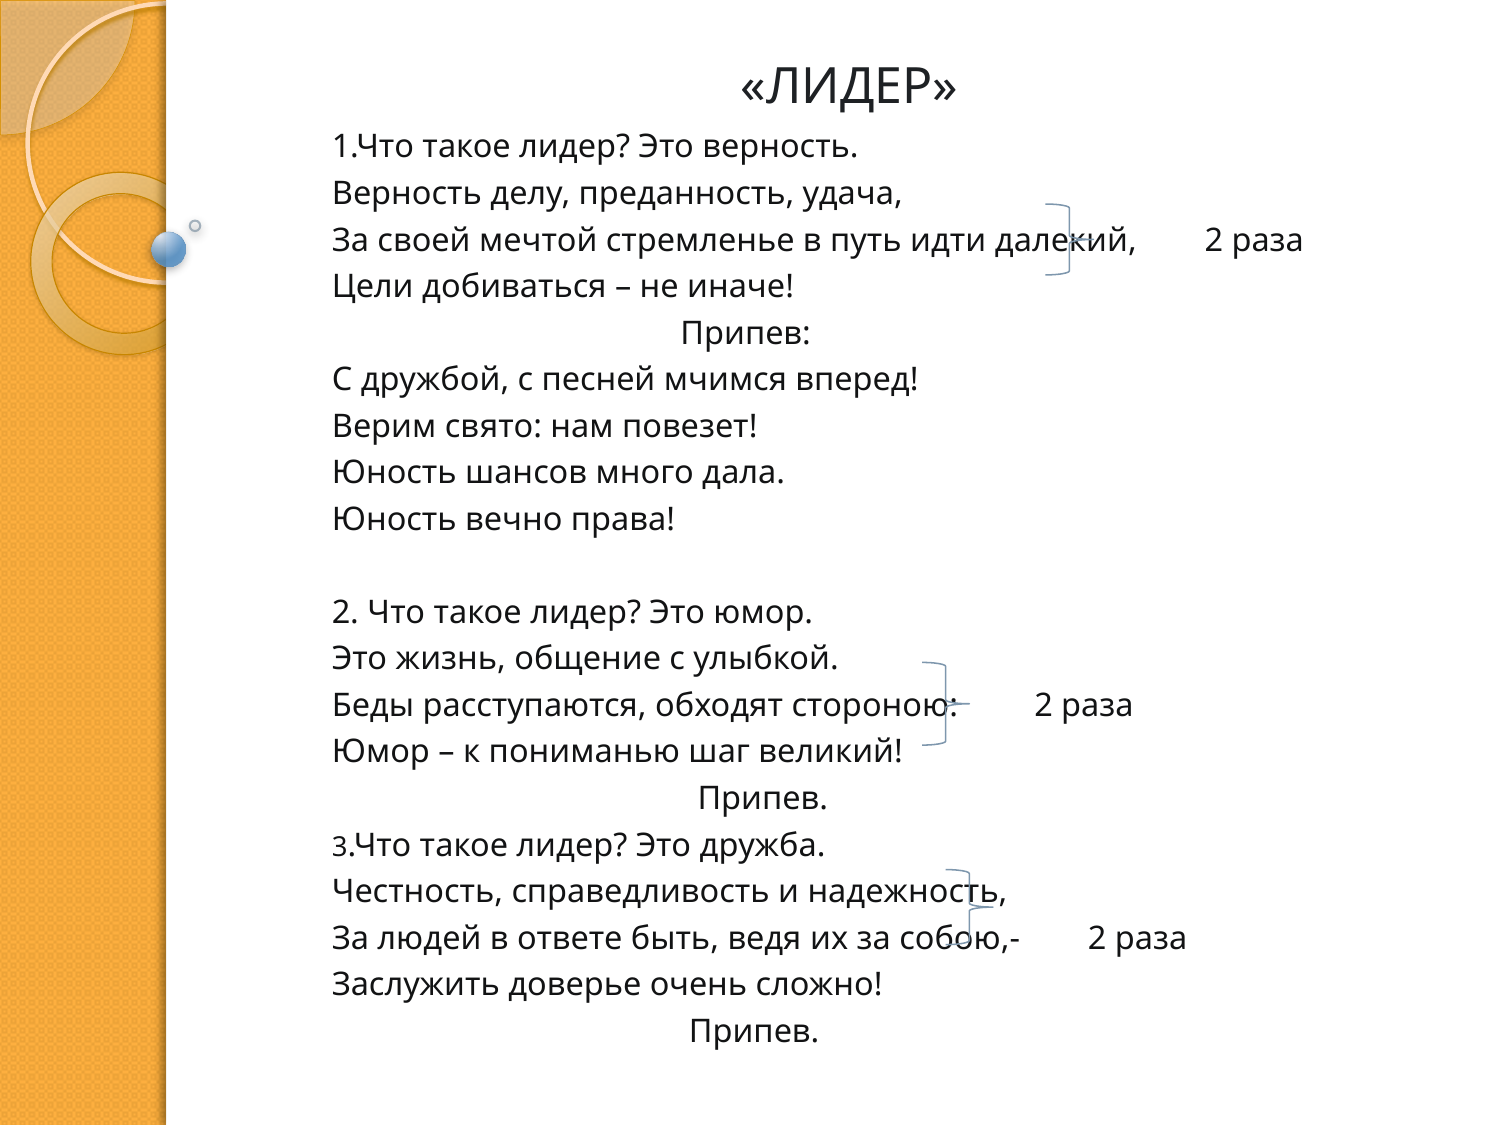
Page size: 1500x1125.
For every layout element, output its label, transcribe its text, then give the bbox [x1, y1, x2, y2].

text_box [922, 661, 971, 746]
text_box [1045, 203, 1095, 276]
text_box [945, 868, 994, 946]
title «ЛИДЕР» [242, 54, 1458, 121]
subtitle 1.Что такое лидер? Это верность. Верность делу, преданность, удача, За своей мечтой стремленье в путь идти далекий, 2 раза Цели добиваться – не иначе! Припев: С дружбой, с песней мчимся вперед! Верим свято: нам повезет! Юность шансов много дала. Юность вечно права! 2. Что такое лидер? Это юмор. Это жизнь, общение с улыбкой. Беды расступаются, обходят стороною: 2 раза Юмор – к пониманью шаг великий! Припев. 3.Что такое лидер? Это дружба. Честность, справедливость и надежность, За людей в ответе быть, ведя их за собою,- 2 раза Заслужить доверье очень сложно! Припев. [312, 125, 1450, 1071]
